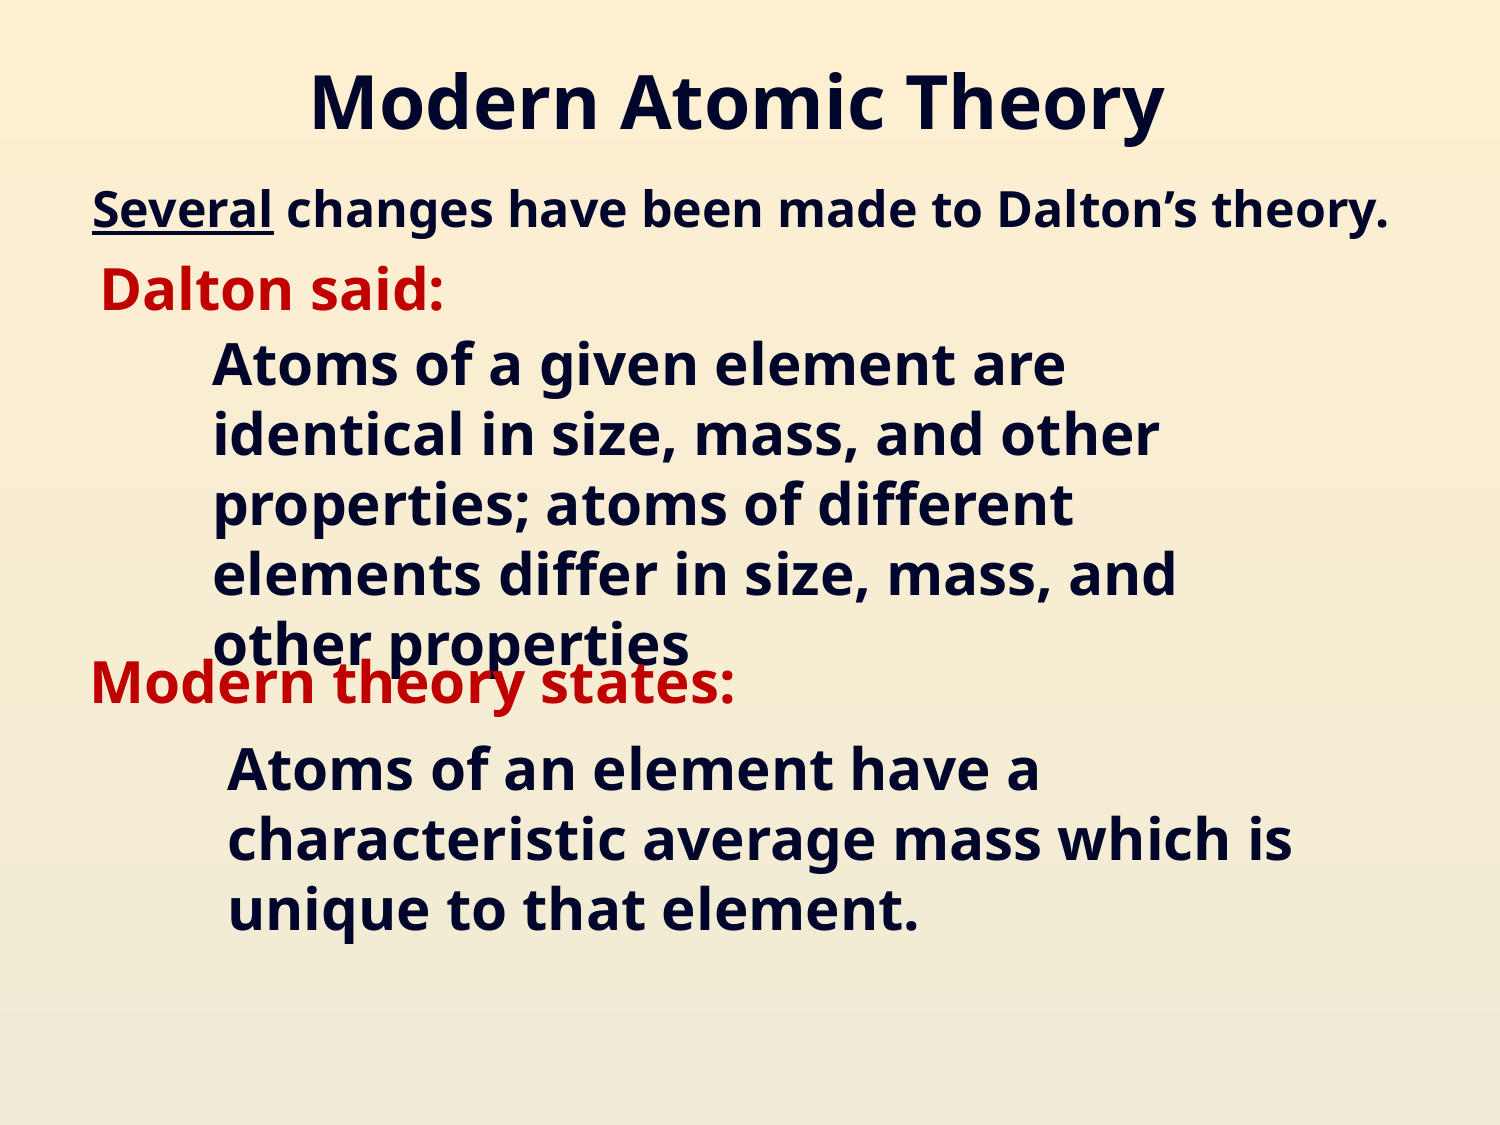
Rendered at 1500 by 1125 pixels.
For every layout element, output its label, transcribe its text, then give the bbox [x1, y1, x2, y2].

text_box Atoms of an element have a characteristic average mass which is unique to that element. [212, 725, 1316, 950]
text_box Atoms of a given element are identical in size, mass, and other properties; atoms of different elements differ in size, mass, and other properties [197, 320, 1350, 685]
text_box Dalton said: [84, 245, 461, 330]
text_box Modern theory states: [74, 637, 813, 723]
title Modern Atomic Theory [99, 49, 1376, 151]
text_box Several changes have been made to Dalton’s theory. [77, 170, 1405, 245]
